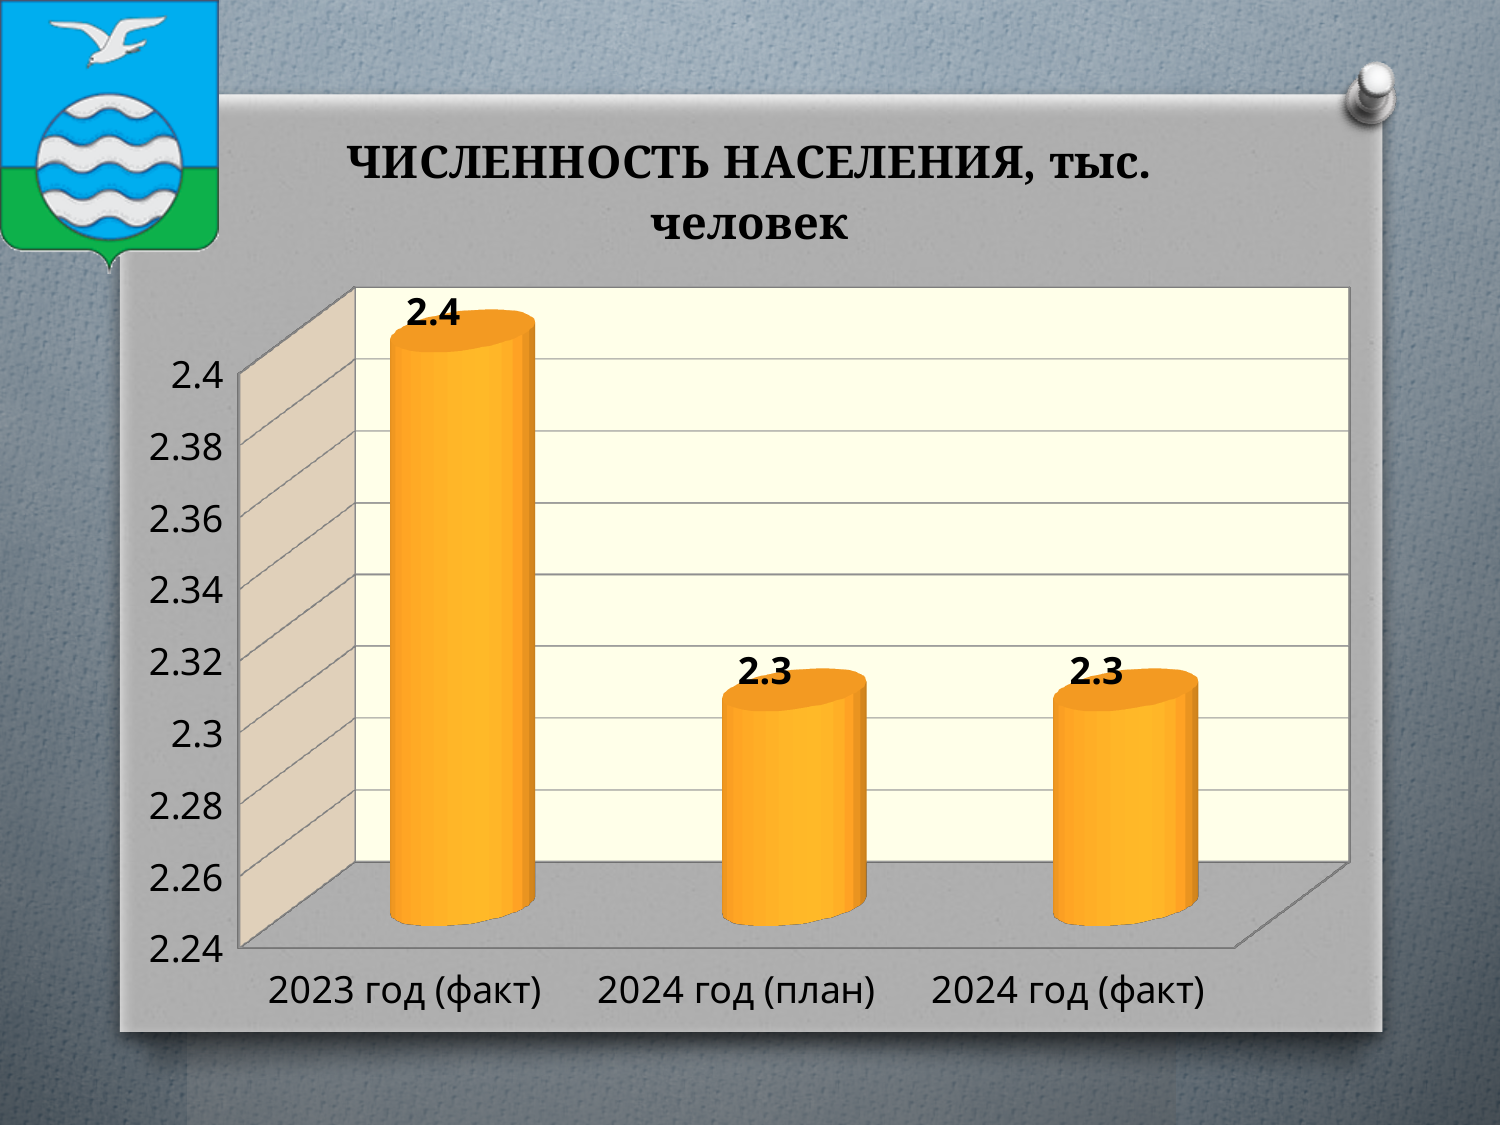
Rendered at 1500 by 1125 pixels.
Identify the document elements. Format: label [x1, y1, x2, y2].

picture [0, 0, 219, 275]
chart [123, 89, 1377, 1036]
picture [1317, 35, 1439, 146]
